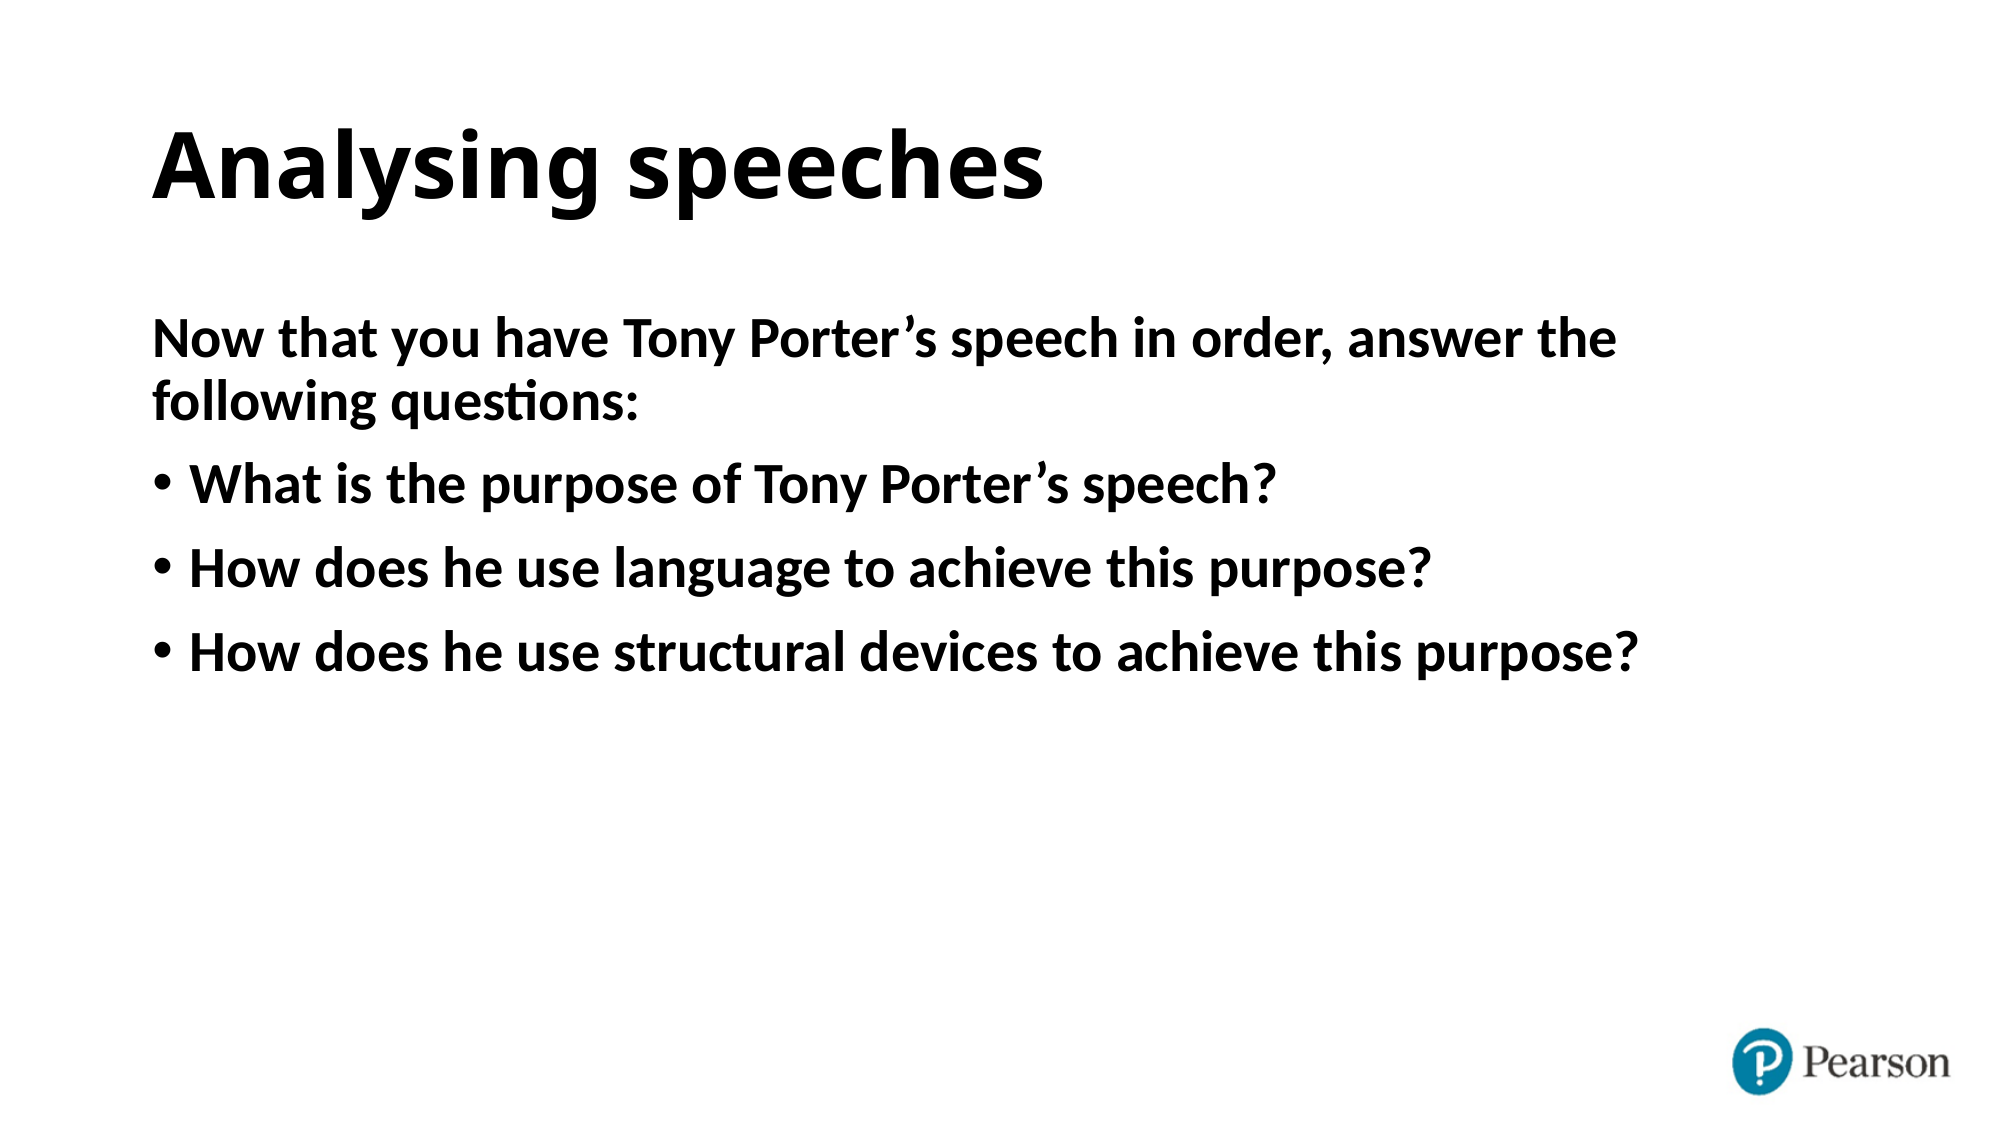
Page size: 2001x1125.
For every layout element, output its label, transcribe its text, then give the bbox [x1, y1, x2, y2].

picture [1722, 1013, 1961, 1106]
title Analysing speeches [137, 59, 1863, 278]
list Now that you have Tony Porter’s speech in order, answer the following questions: What is the purpose of Tony Porter’s speech? How does he use language to achieve this purpose? How does he use structural devices to achieve this purpose? [137, 299, 1863, 1014]
